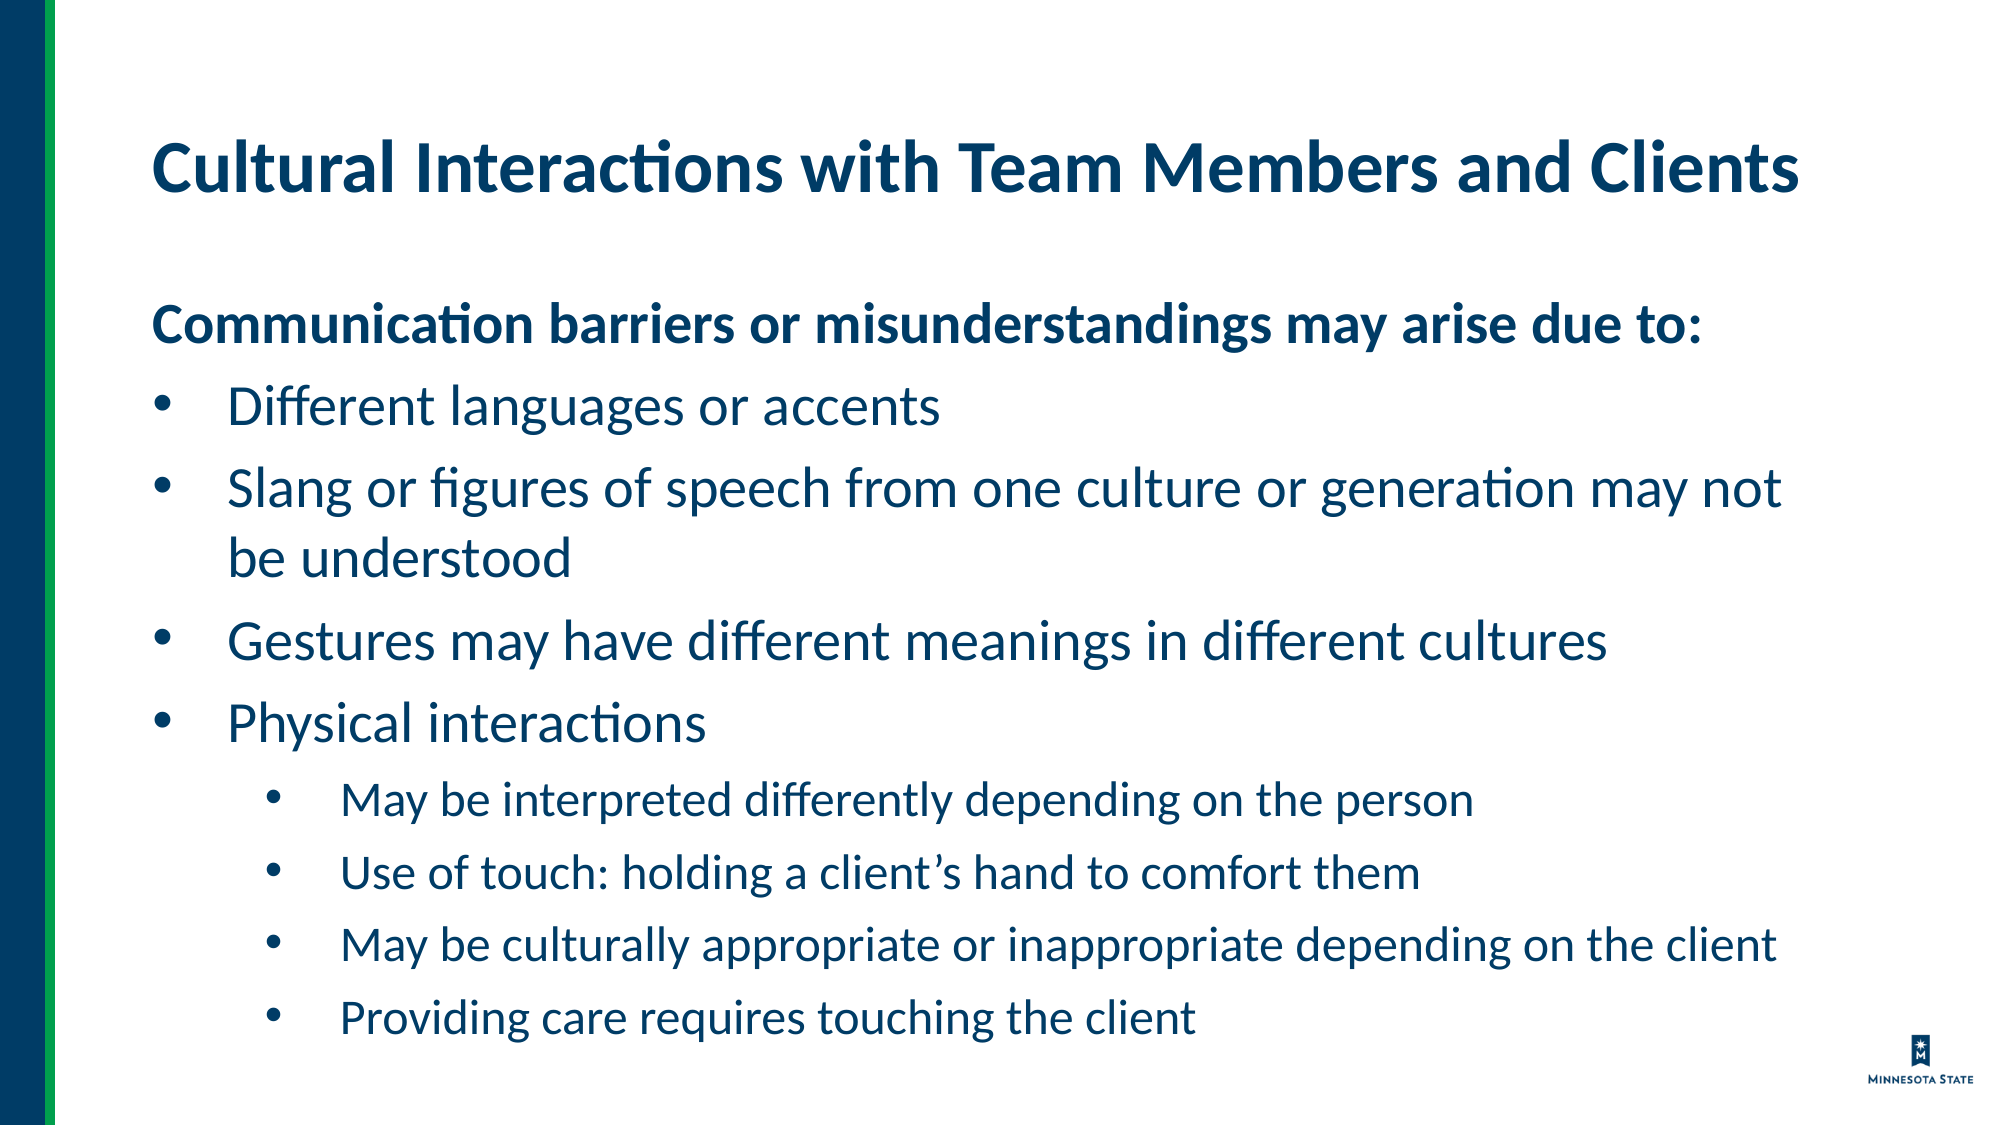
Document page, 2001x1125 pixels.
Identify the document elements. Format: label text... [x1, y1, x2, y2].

title Cultural Interactions with Team Members and Clients [137, 59, 1863, 277]
list Communication barriers or misunderstandings may arise due to: Different languages or accents Slang or figures of speech from one culture or generation may not be understood Gestures may have different meanings in different cultures Physical interactions May be interpreted differently depending on the person Use of touch: holding a client’s hand to comfort them May be culturally appropriate or inappropriate depending on the client Providing care requires touching the client [137, 277, 1863, 1066]
picture [1823, 1028, 2001, 1095]
